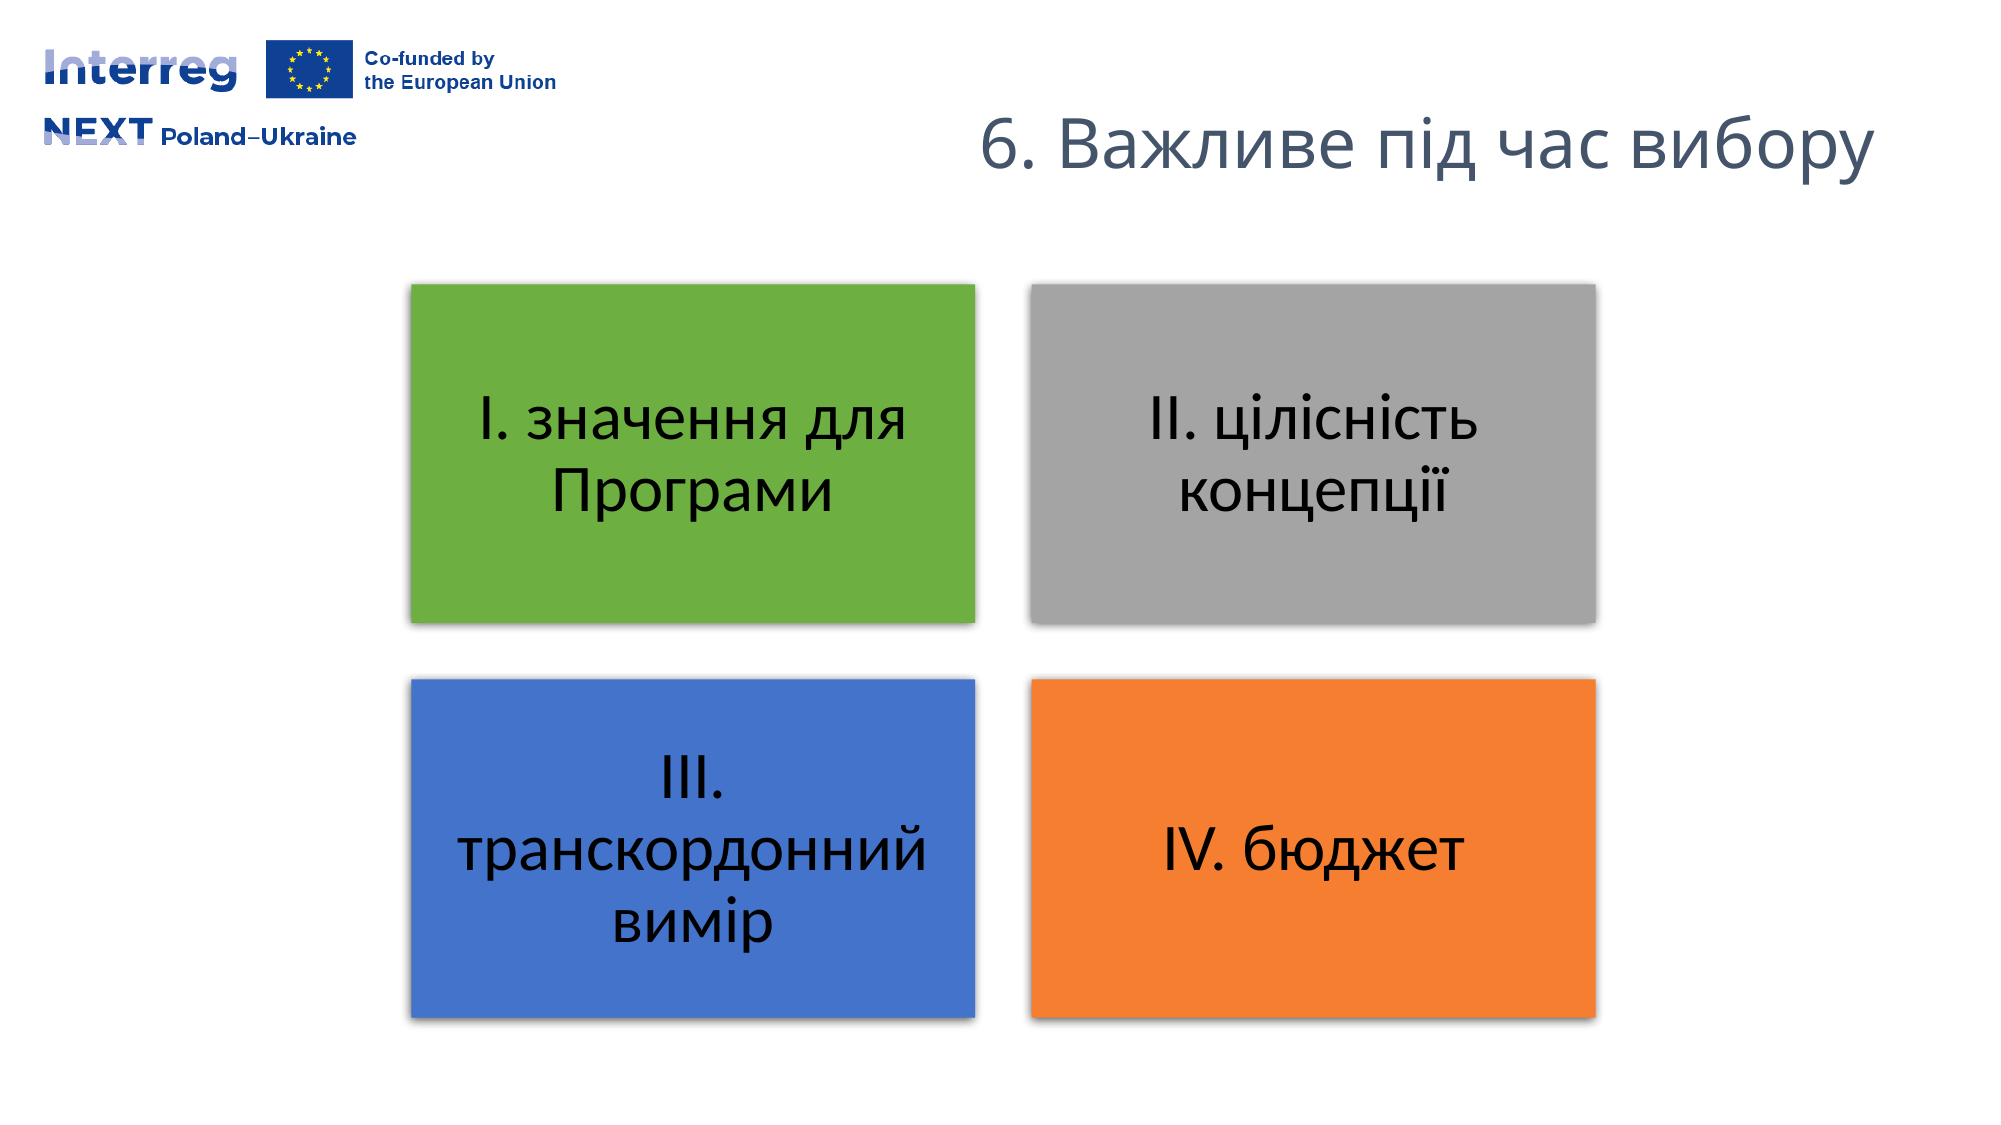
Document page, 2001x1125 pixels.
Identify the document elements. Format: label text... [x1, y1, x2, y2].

subtitle Lublin, 6 października 2022 [275, 895, 1775, 1125]
text_box 6. Важливе під час вибору [935, 59, 1920, 191]
picture [24, 16, 575, 178]
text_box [244, 284, 1763, 1018]
